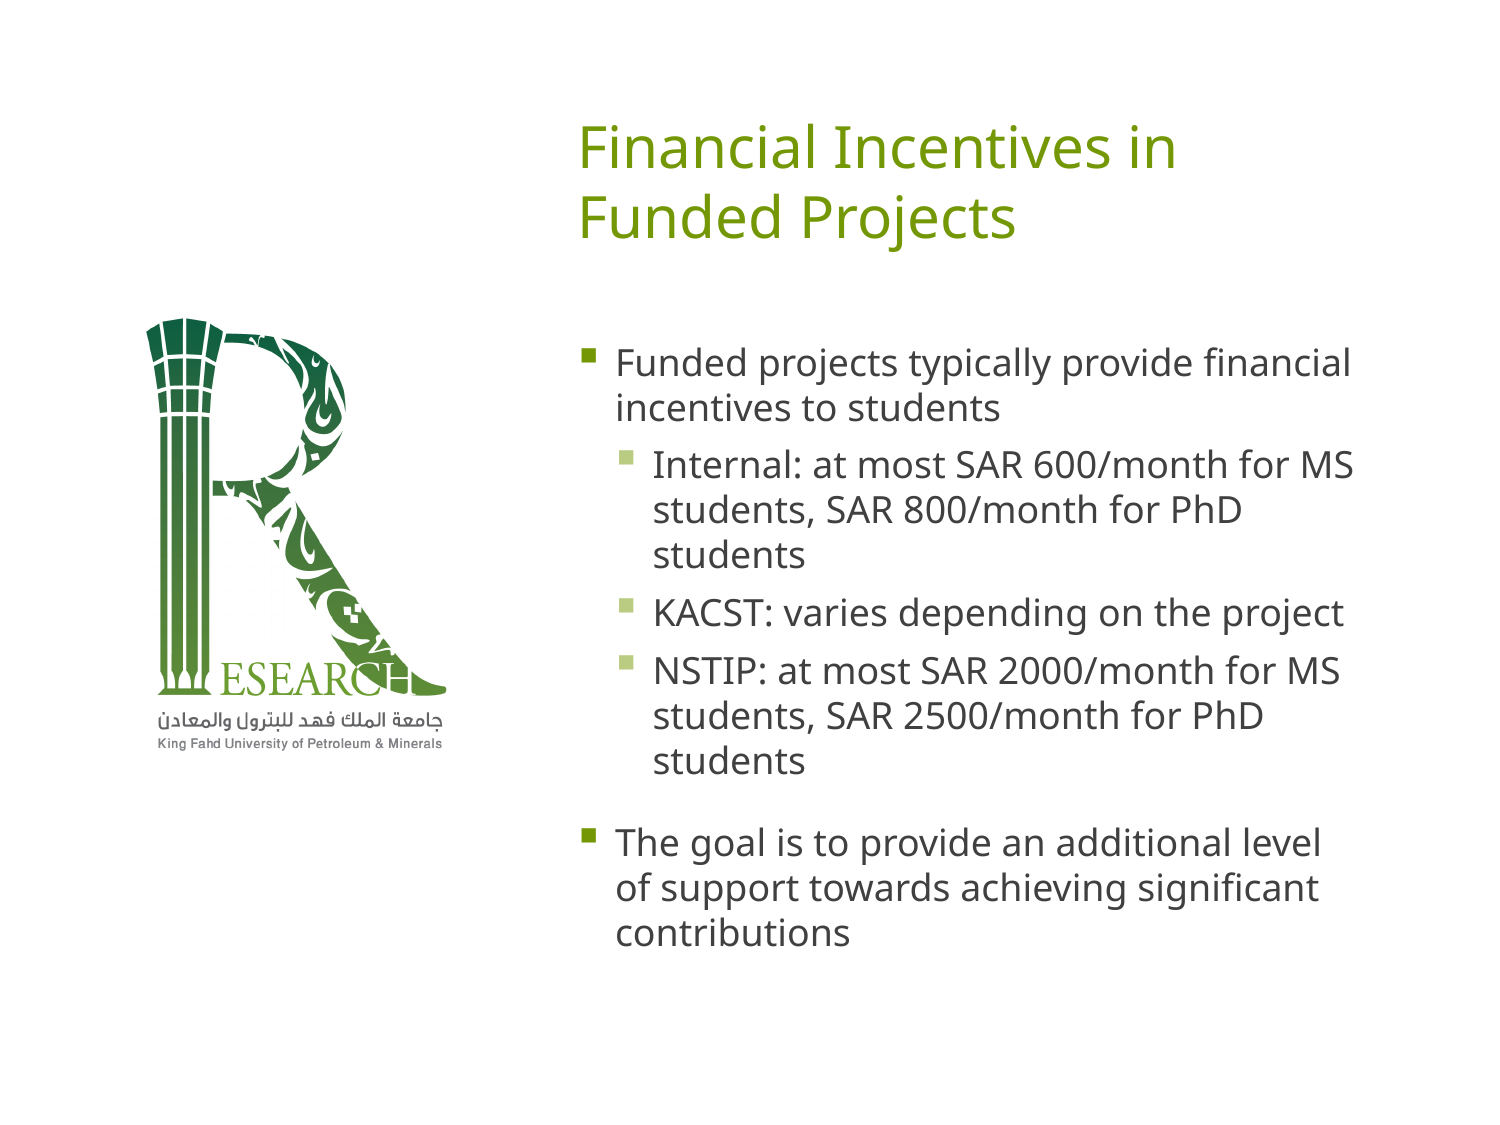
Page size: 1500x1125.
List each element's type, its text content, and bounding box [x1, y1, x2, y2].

list Funded projects typically provide financial incentives to students Internal: at most SAR 600/month for MS students, SAR 800/month for PhD students KACST: varies depending on the project NSTIP: at most SAR 2000/month for MS students, SAR 2500/month for PhD students The goal is to provide an additional level of support towards achieving significant contributions [562, 331, 1374, 1005]
title Financial Incentives in Funded Projects [562, 112, 1375, 258]
picture [137, 304, 454, 760]
